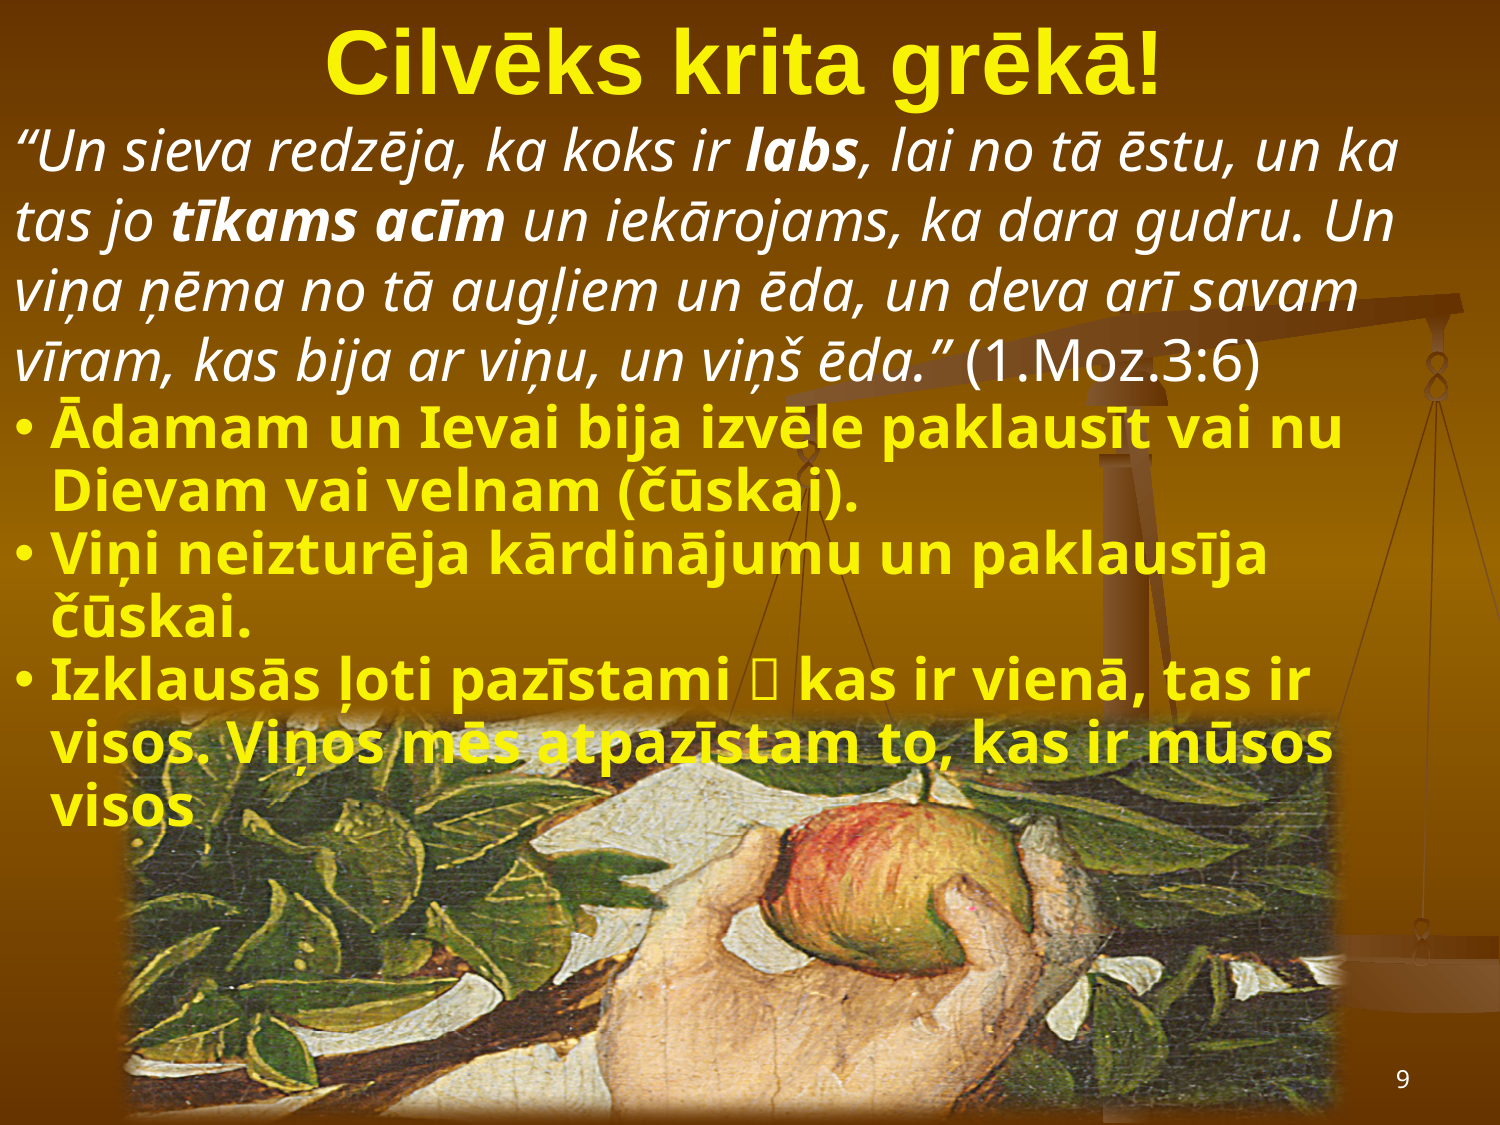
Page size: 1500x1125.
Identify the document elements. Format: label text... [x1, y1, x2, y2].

picture [111, 703, 1353, 1125]
text_box Ādamam un Ievai bija izvēle paklausīt vai nu Dievam vai velnam (čūskai). Viņi neizturēja kārdinājumu un paklausīja čūskai. Izklausās ļoti pazīstami  kas ir vienā, tas ir visos. Viņos mēs atpazīstam to, kas ir mūsos visos [0, 391, 1500, 847]
text_box “Un sieva redzēja, ka koks ir labs, lai no tā ēstu, un ka tas jo tīkams acīm un iekārojams, ka dara gudru. Un viņa ņēma no tā augļiem un ēda, un deva arī savam vīram, kas bija ar viņu, un viņš ēda.” (1.Moz.3:6) [0, 78, 1500, 391]
title Cilvēks krita grēkā! [70, 0, 1421, 78]
slide_number 9 [1357, 1029, 1426, 1106]
